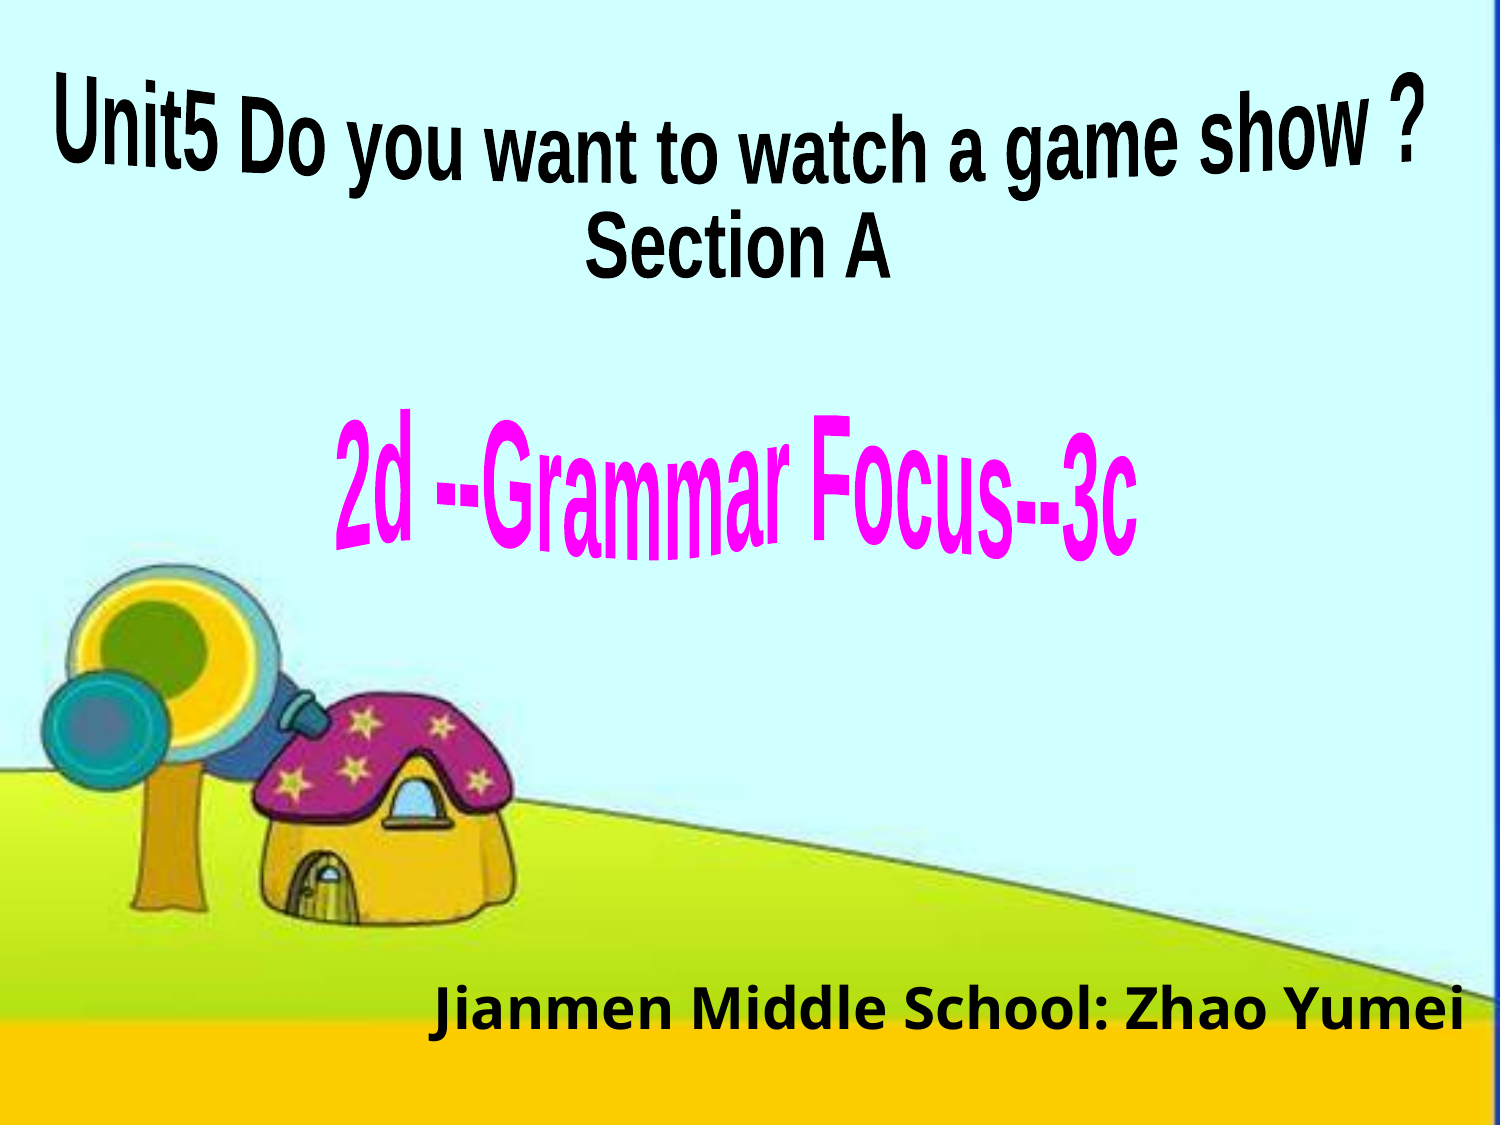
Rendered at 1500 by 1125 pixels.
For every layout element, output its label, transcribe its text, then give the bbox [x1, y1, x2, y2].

text_box Jianmen Middle School: Zhao Yumei [419, 964, 1483, 1049]
picture [0, 0, 1500, 1125]
